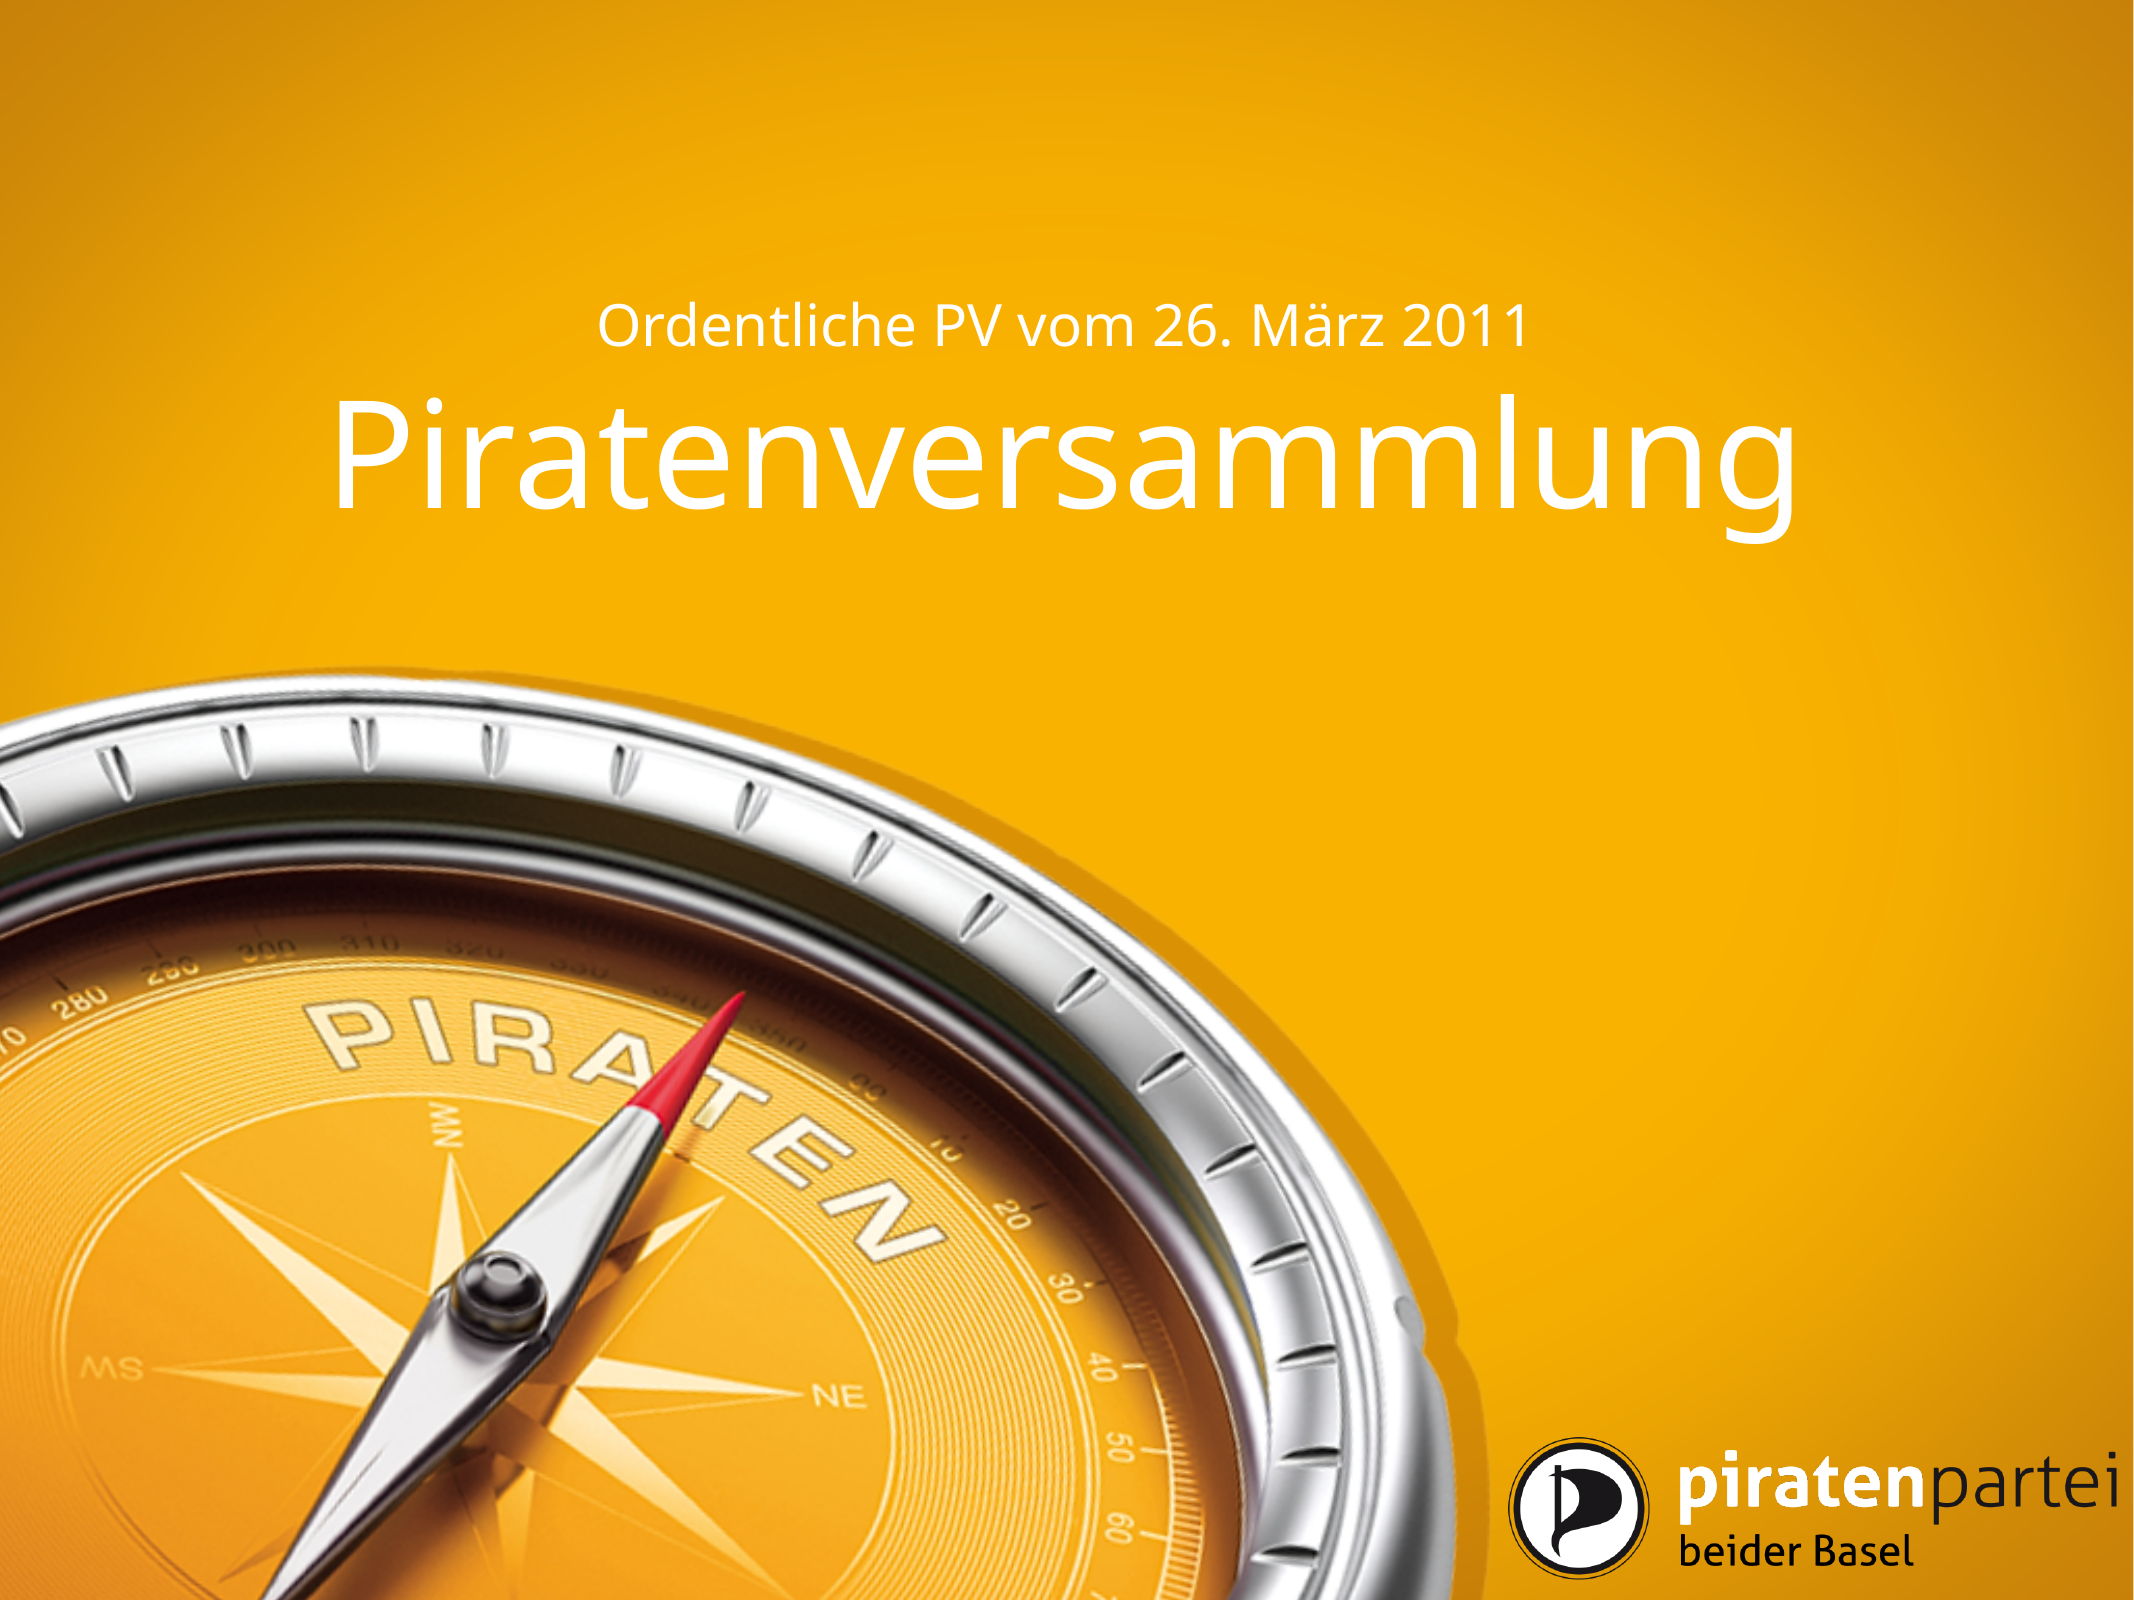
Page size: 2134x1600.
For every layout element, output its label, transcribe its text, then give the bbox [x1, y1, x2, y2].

text_box Ordentliche PV vom 26. März 2011 [0, 280, 2131, 366]
text_box Piratenversammlung [0, 366, 2131, 545]
picture [0, 0, 2134, 1600]
